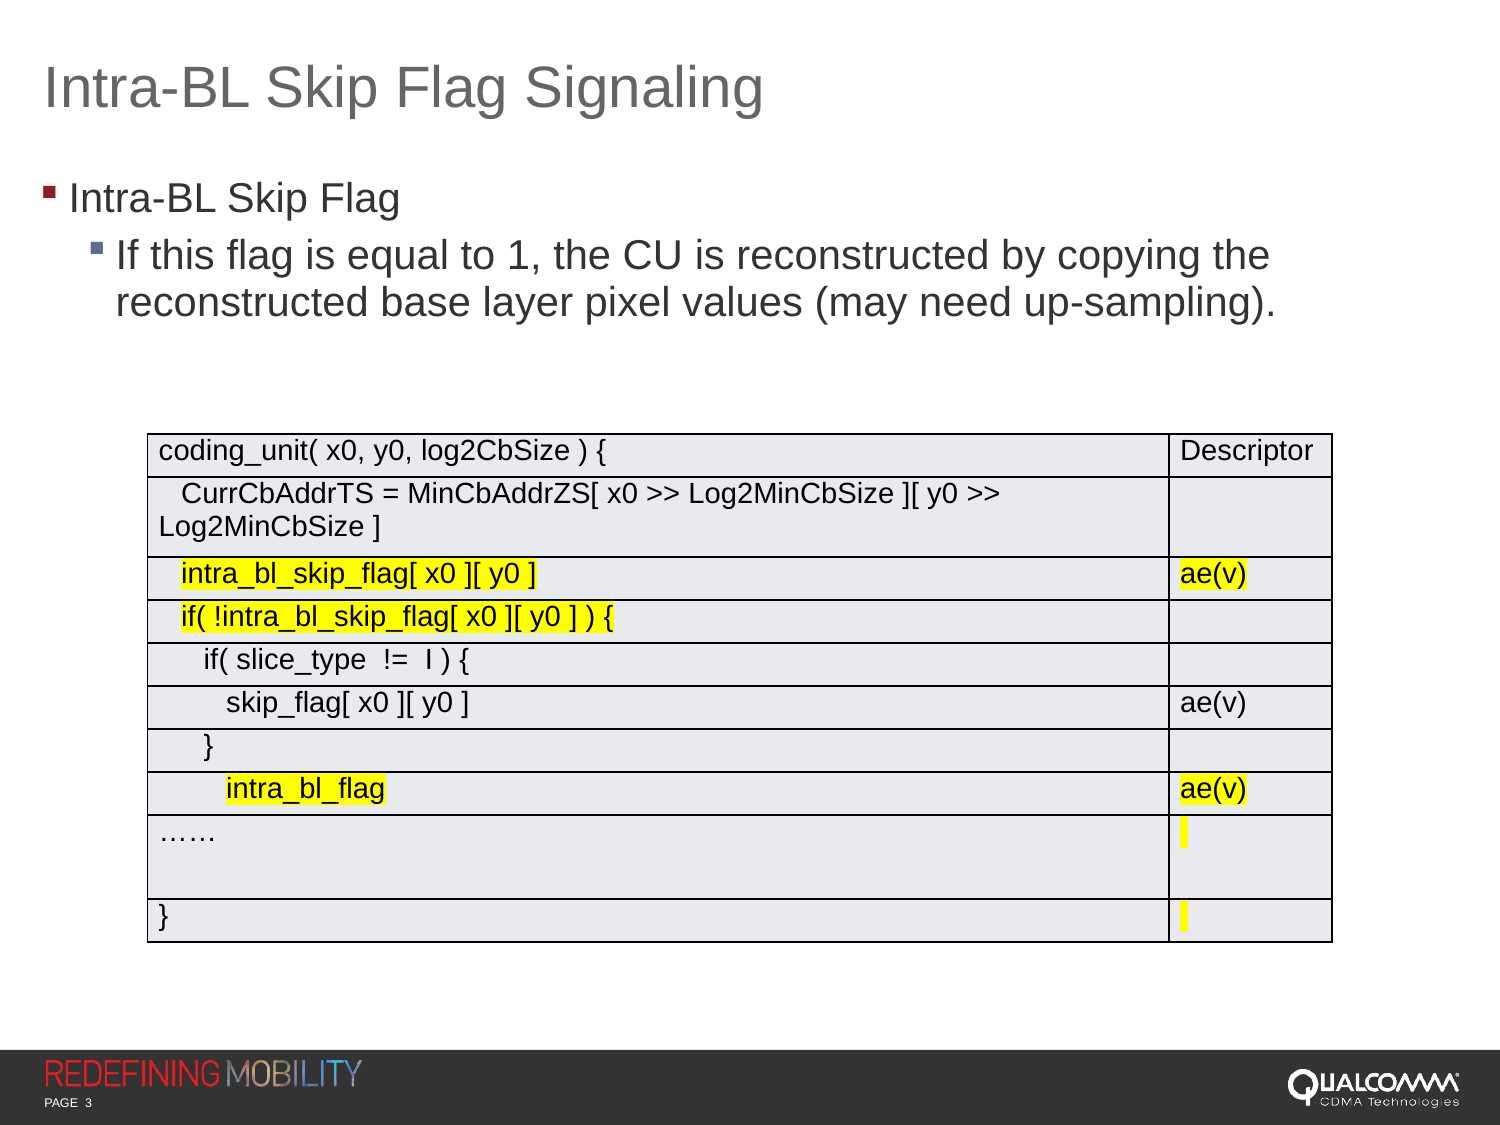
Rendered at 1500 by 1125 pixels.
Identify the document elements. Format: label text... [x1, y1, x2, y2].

picture [1278, 1058, 1478, 1114]
picture [30, 1048, 372, 1099]
text_box Intra-BL Skip Flag If this flag is equal to 1, the CU is reconstructed by copying the reconstructed base layer pixel values (may need up-sampling). [25, 167, 1455, 1040]
title Intra-BL Skip Flag Signaling [28, 44, 1462, 138]
